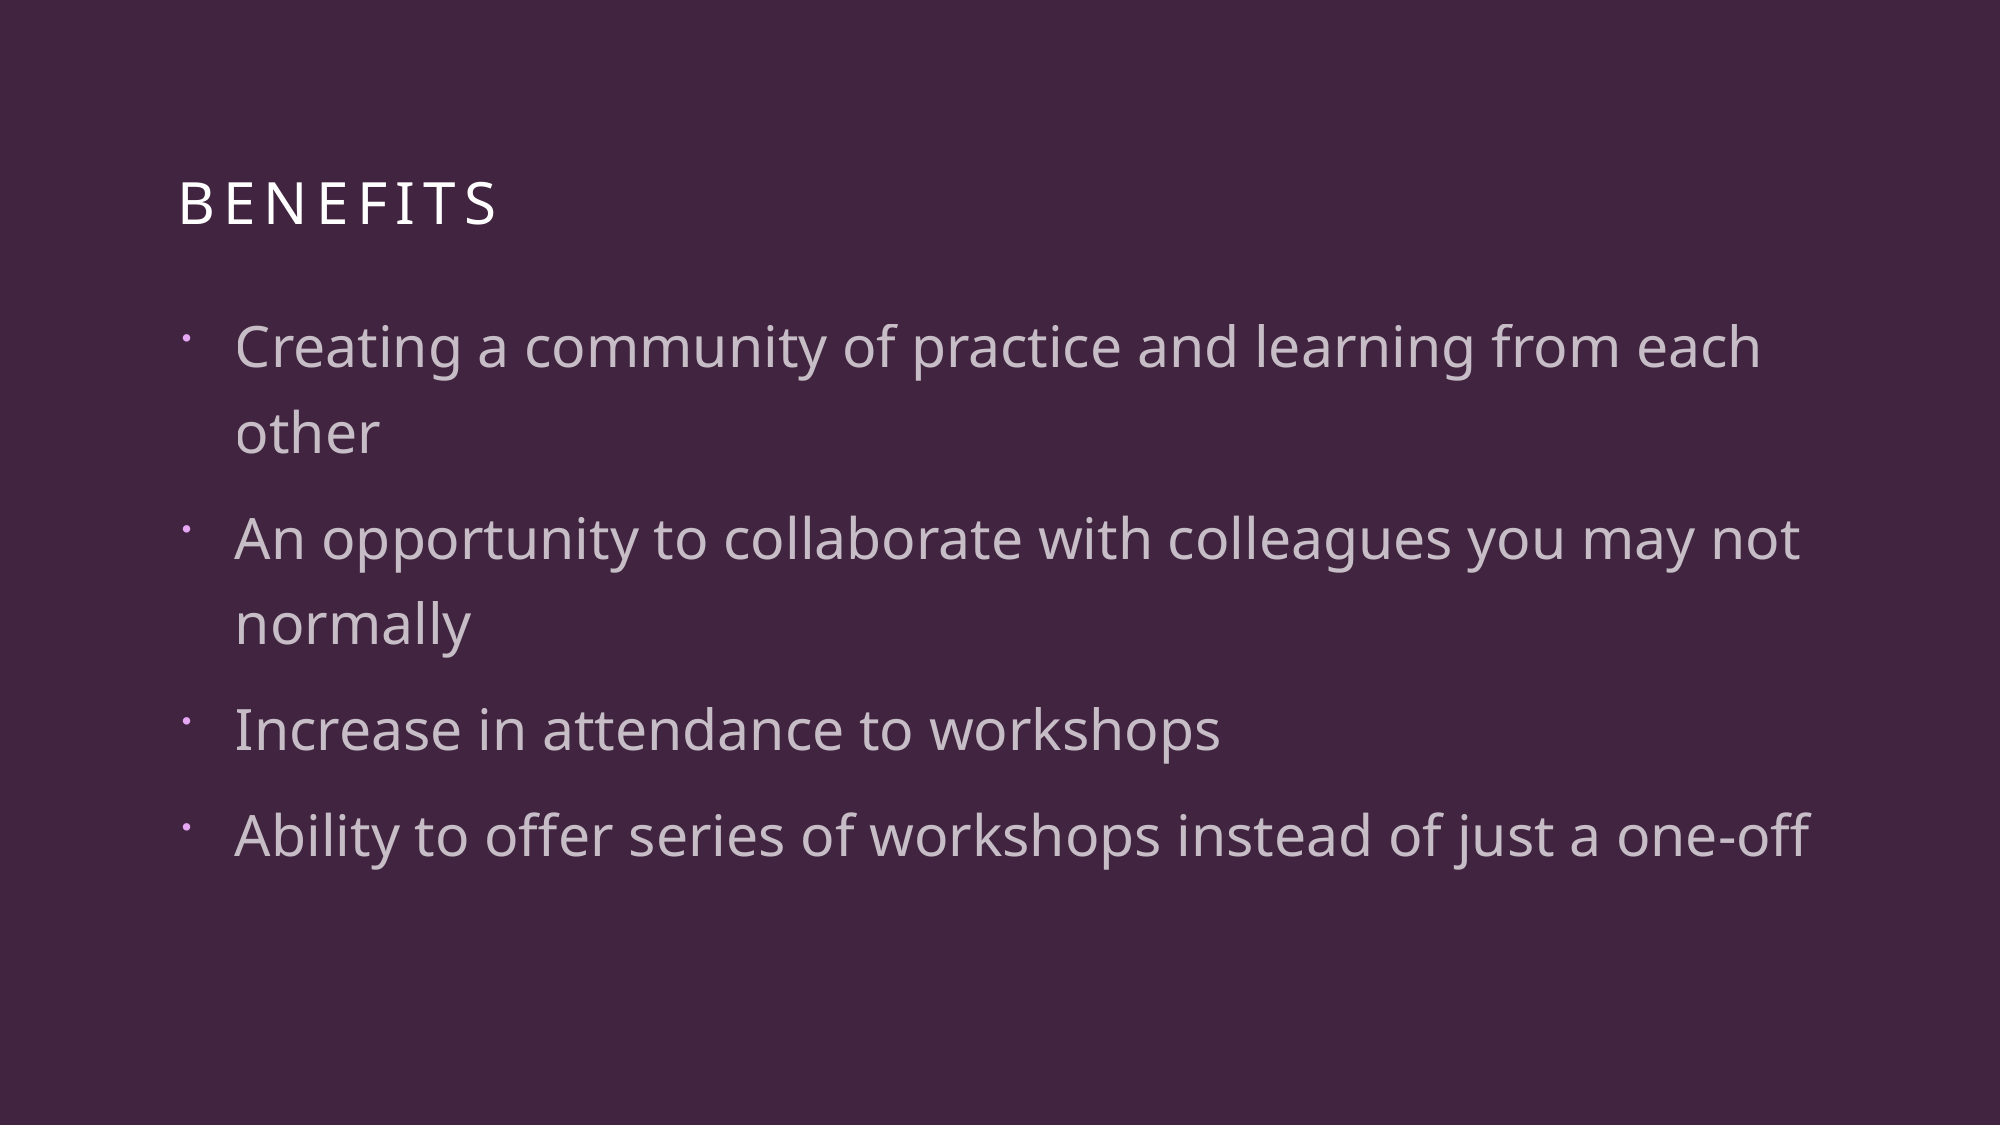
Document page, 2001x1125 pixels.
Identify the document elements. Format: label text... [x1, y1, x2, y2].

title benefits [177, 165, 1822, 274]
list Creating a community of practice and learning from each other An opportunity to collaborate with colleagues you may not normally Increase in attendance to workshops Ability to offer series of workshops instead of just a one-off [177, 293, 1822, 947]
